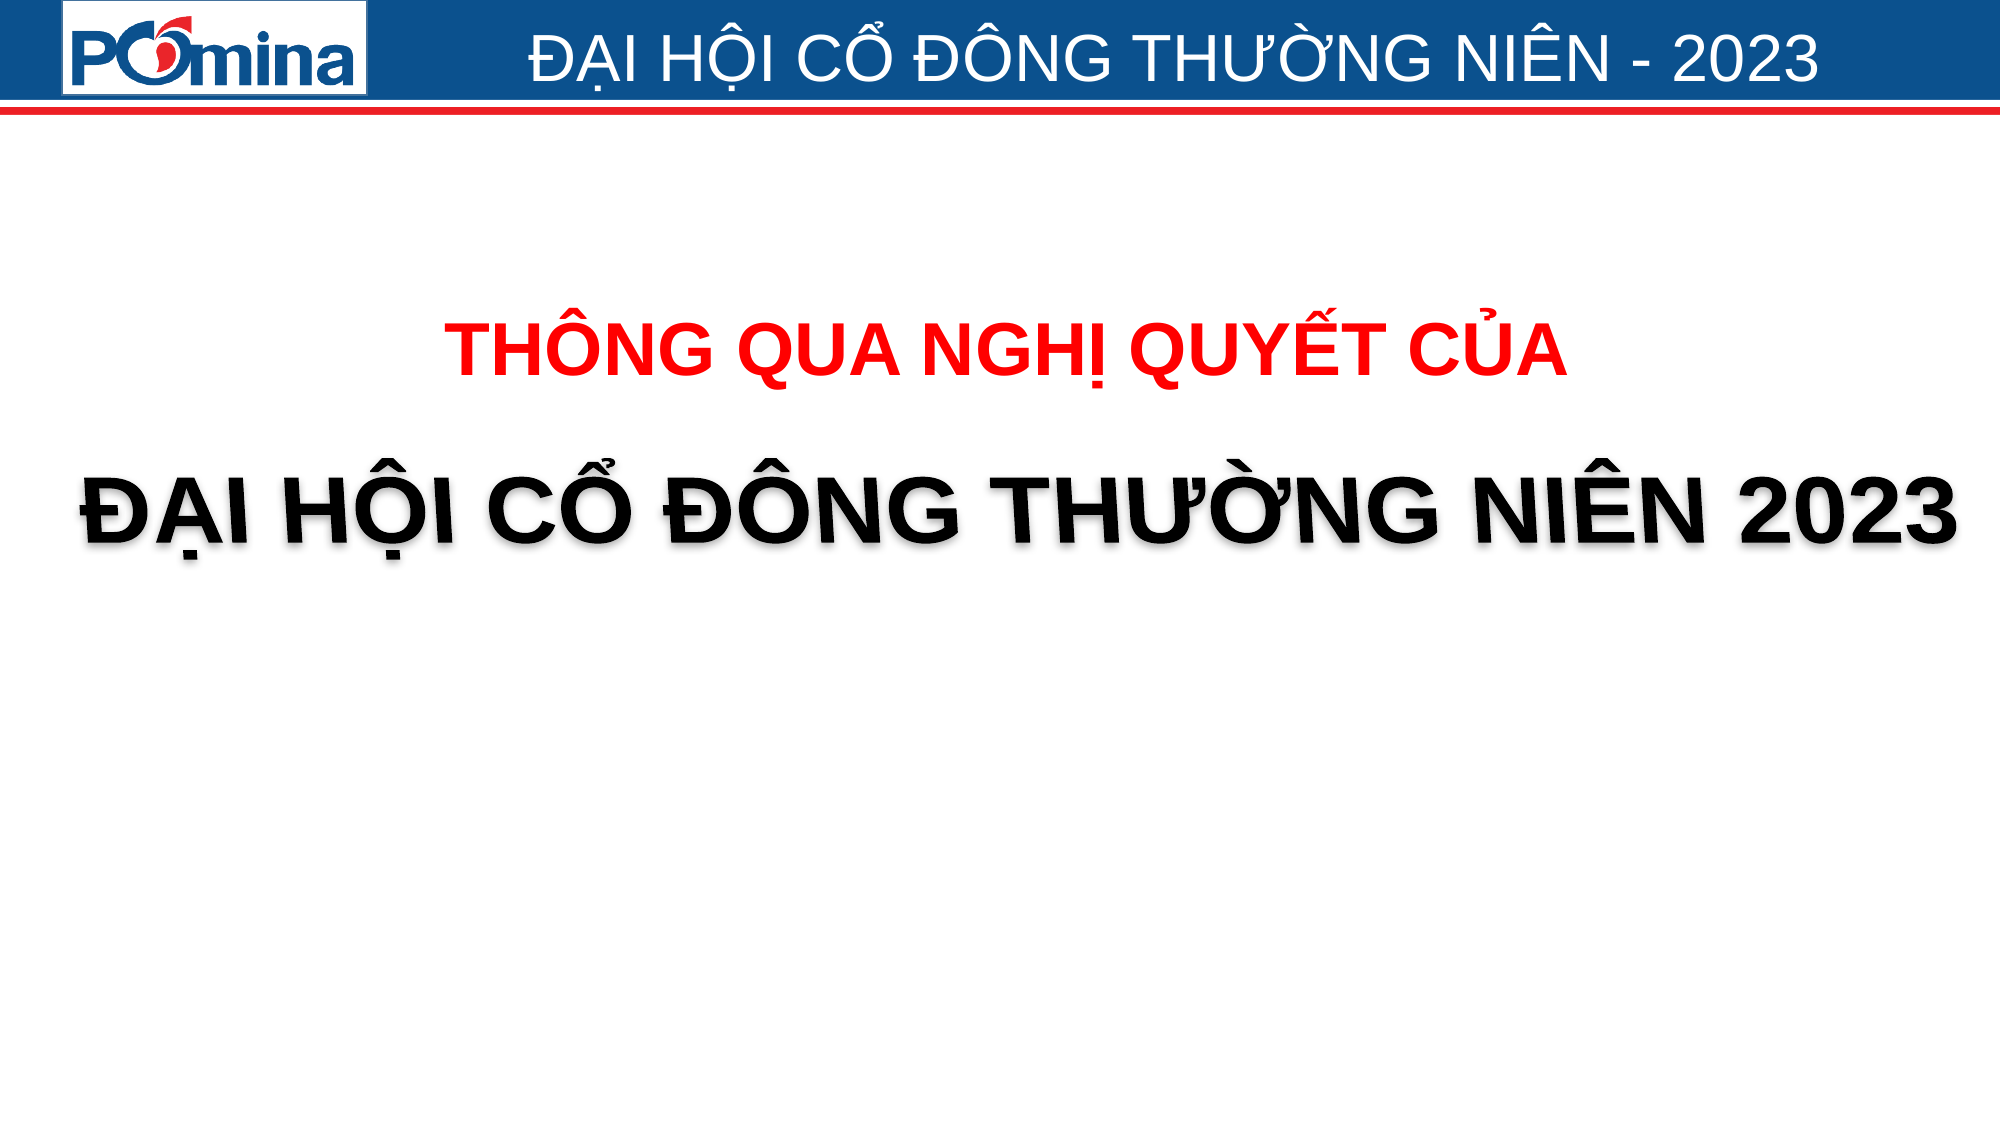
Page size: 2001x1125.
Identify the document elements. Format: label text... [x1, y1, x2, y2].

picture [0, 0, 2000, 126]
text_box THÔNG QUA NGHỊ QUYẾT CỦA [368, 293, 1648, 399]
